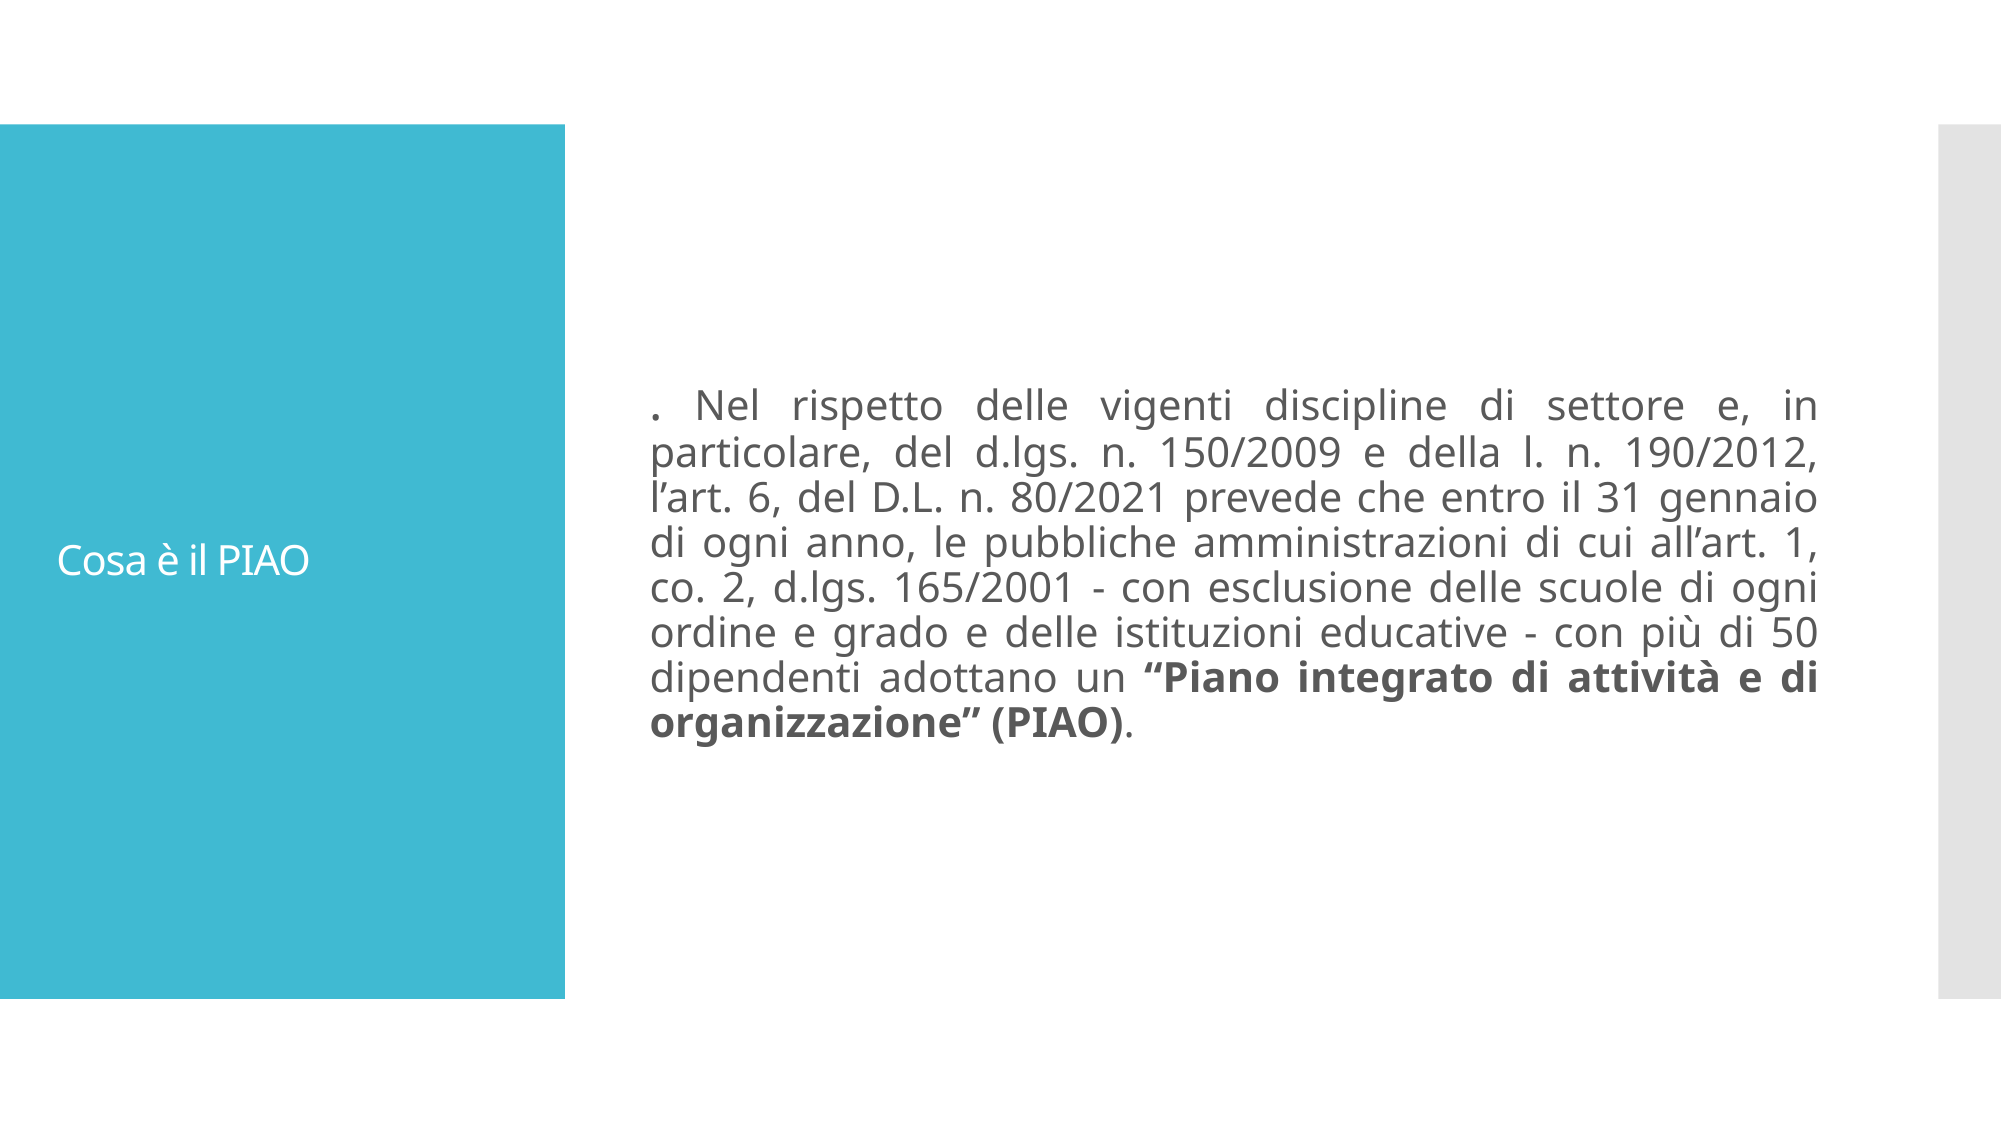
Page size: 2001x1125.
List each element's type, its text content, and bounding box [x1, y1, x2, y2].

list . Nel rispetto delle vigenti discipline di settore e, in particolare, del d.lgs. n. 150/2009 e della l. n. 190/2012, l’art. 6, del D.L. n. 80/2021 prevede che entro il 31 gennaio di ogni anno, le pubbliche amministrazioni di cui all’art. 1, co. 2, d.lgs. 165/2001 - con esclusione delle scuole di ogni ordine e grado e delle istituzioni educative - con più di 50 dipendenti adottano un “Piano integrato di attività e di organizzazione” (PIAO). [634, 141, 1835, 982]
title Cosa è il PIAO [41, 184, 525, 939]
